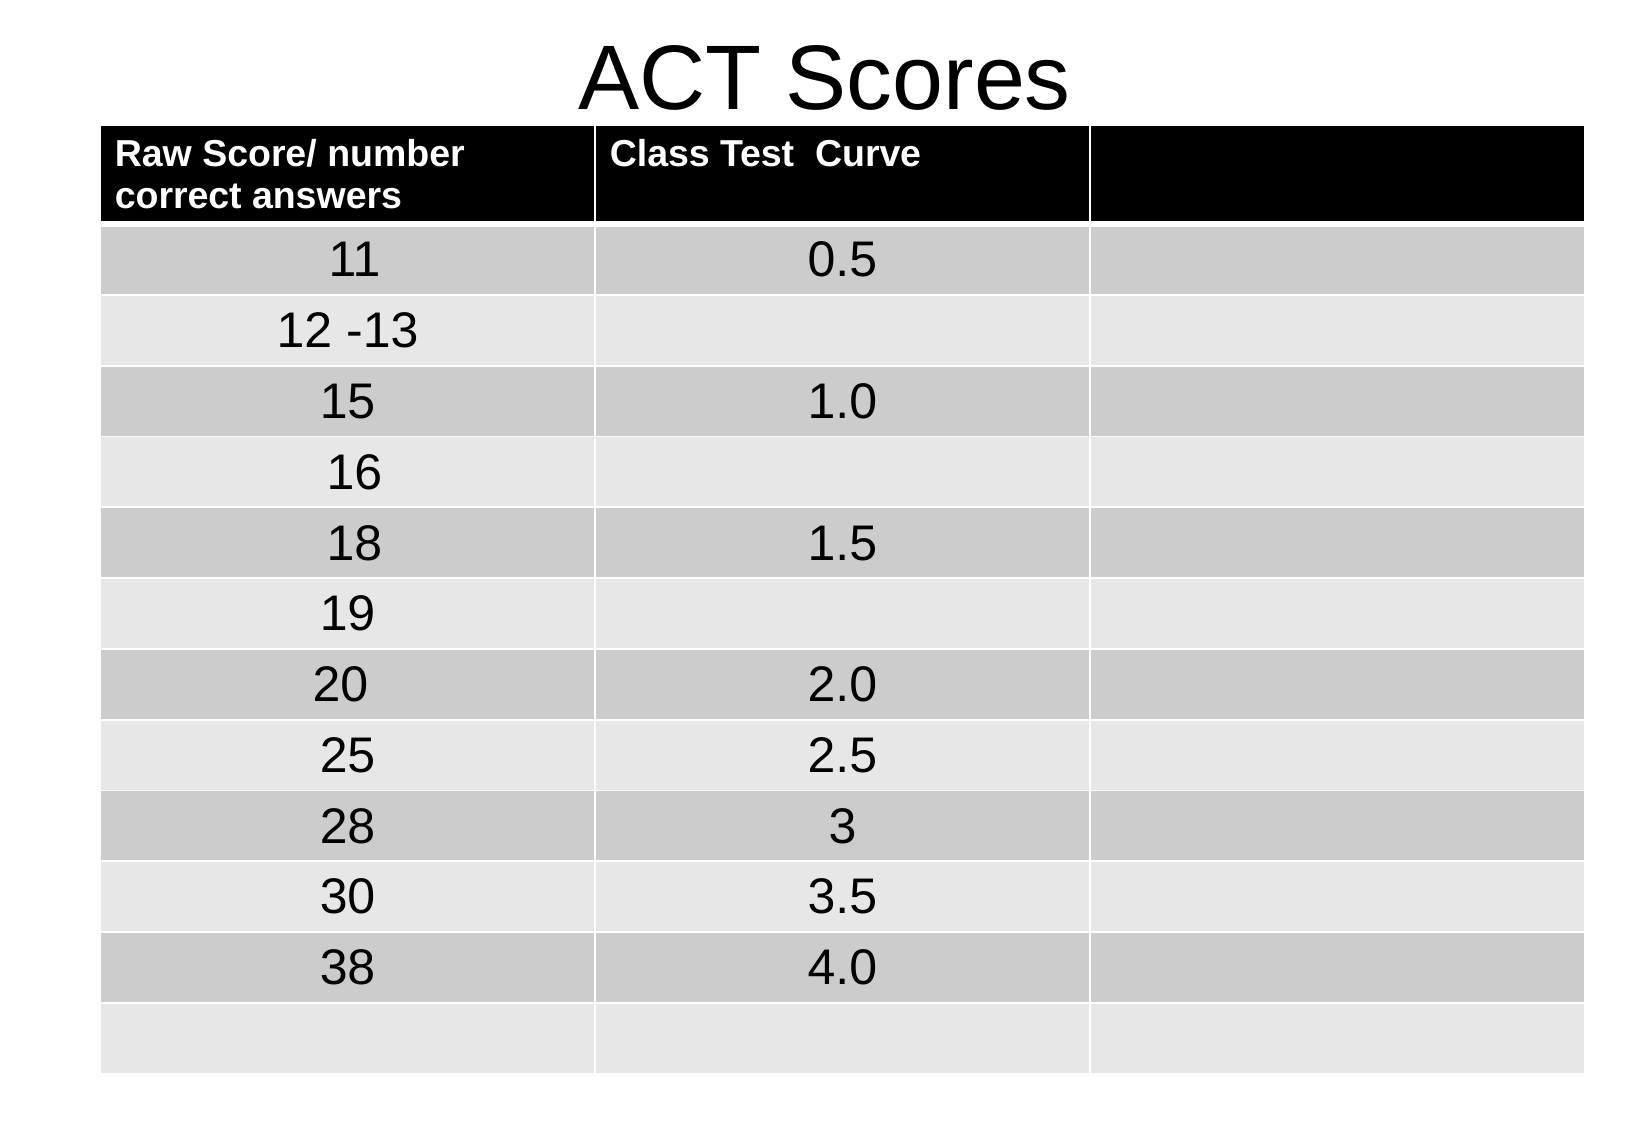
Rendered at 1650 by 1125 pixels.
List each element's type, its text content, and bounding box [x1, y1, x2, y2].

table_cell 12 -13 [101, 296, 594, 365]
table_cell [1091, 296, 1584, 365]
table_cell 0.5 [596, 227, 1089, 294]
table_cell 25 [101, 721, 594, 790]
table_header Class Test Curve [596, 126, 1089, 221]
table_cell [596, 296, 1089, 365]
table_cell 30 [101, 862, 594, 931]
table_cell [1091, 579, 1584, 648]
table_cell [1091, 437, 1584, 506]
table_cell 16 [101, 437, 594, 506]
table_cell 15 [101, 367, 594, 436]
table_cell [1091, 227, 1584, 294]
table_cell 3 [596, 791, 1089, 860]
table_cell [596, 1004, 1089, 1073]
table_cell 1.5 [596, 508, 1089, 577]
table_cell [596, 579, 1089, 648]
table_cell 20 [101, 650, 594, 719]
table_cell 11 [101, 227, 594, 294]
table_cell [1091, 862, 1584, 931]
table_cell 3.5 [596, 862, 1089, 931]
table_cell 28 [101, 791, 594, 860]
table_cell [101, 1004, 594, 1073]
table_cell [1091, 933, 1584, 1002]
table_cell [1091, 1004, 1584, 1073]
table_cell [1091, 508, 1584, 577]
table_cell 18 [101, 508, 594, 577]
table_cell [1091, 791, 1584, 860]
table_cell [596, 437, 1089, 506]
table_cell 1.0 [596, 367, 1089, 436]
table_cell 2.5 [596, 721, 1089, 790]
table_cell 2.0 [596, 650, 1089, 719]
title ACT Scores [82, 44, 1568, 101]
table_header Raw Score/ number correct answers [101, 126, 594, 221]
table_cell 19 [101, 579, 594, 648]
table_cell 38 [101, 933, 594, 1002]
table_cell [1091, 721, 1584, 790]
table_cell [1091, 367, 1584, 436]
table_cell [1091, 650, 1584, 719]
table_cell 4.0 [596, 933, 1089, 1002]
table_header [1091, 126, 1584, 221]
